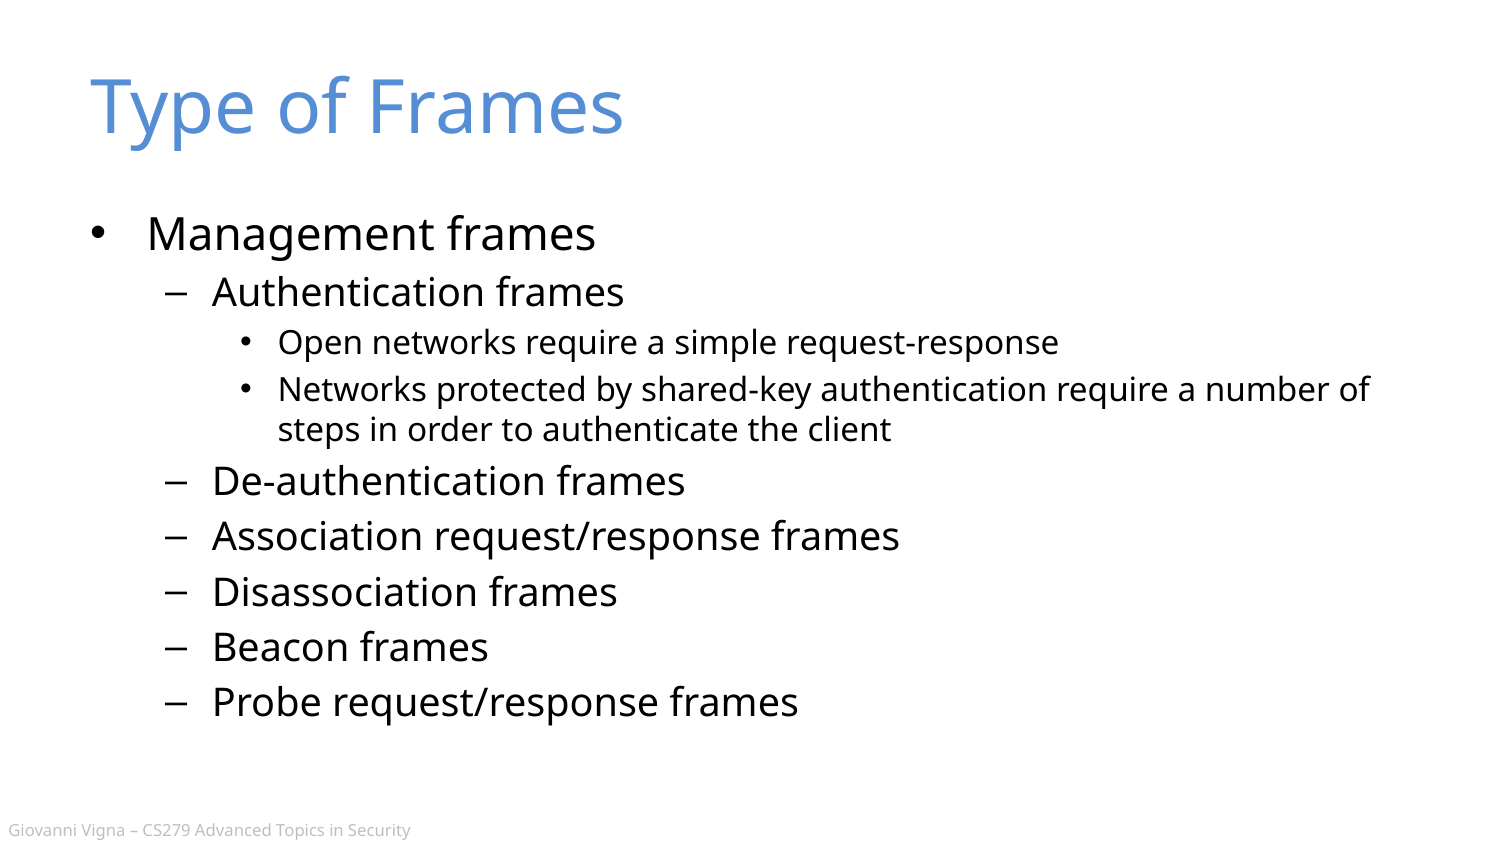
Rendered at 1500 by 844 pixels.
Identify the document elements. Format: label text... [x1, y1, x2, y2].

title Type of Frames [75, 33, 1425, 175]
list Management frames Authentication frames Open networks require a simple request-response Networks protected by shared-key authentication require a number of steps in order to authenticate the client De-authentication frames Association request/response frames Disassociation frames Beacon frames Probe request/response frames [75, 196, 1425, 813]
